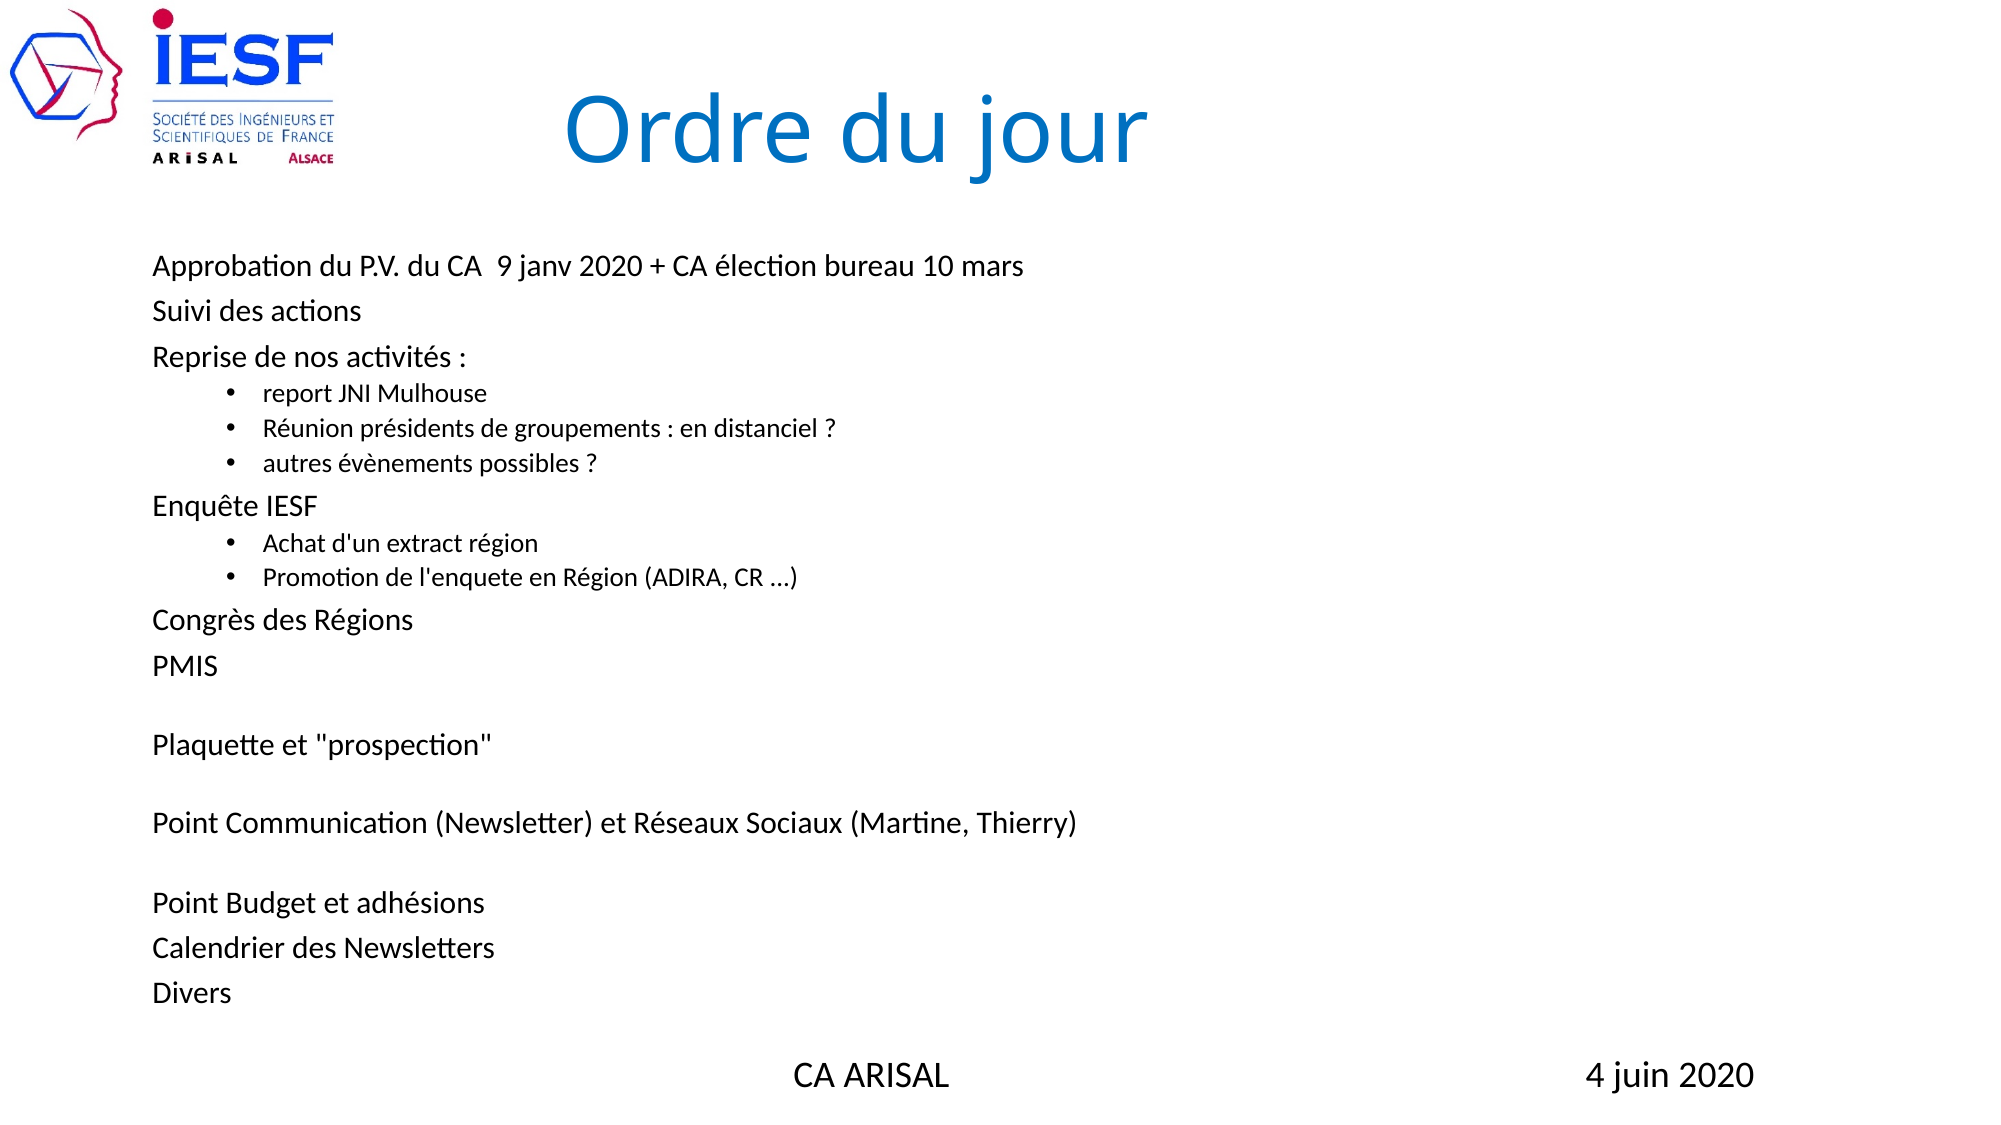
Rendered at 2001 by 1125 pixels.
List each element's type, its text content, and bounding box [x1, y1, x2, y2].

list Approbation du P.V. du CA 9 janv 2020 + CA élection bureau 10 mars Suivi des actions Reprise de nos activités : report JNI Mulhouse Réunion présidents de groupements : en distanciel ? autres évènements possibles ? Enquête IESF Achat d'un extract région Promotion de l'enquete en Région (ADIRA, CR ...) Congrès des Régions PMIS Plaquette et "prospection" Point Communication (Newsletter) et Réseaux Sociaux (Martine, Thierry) Point Budget et adhésions Calendrier des Newsletters Divers [137, 242, 1863, 1023]
title Ordre du jour [397, 59, 1863, 206]
picture [0, 0, 343, 172]
